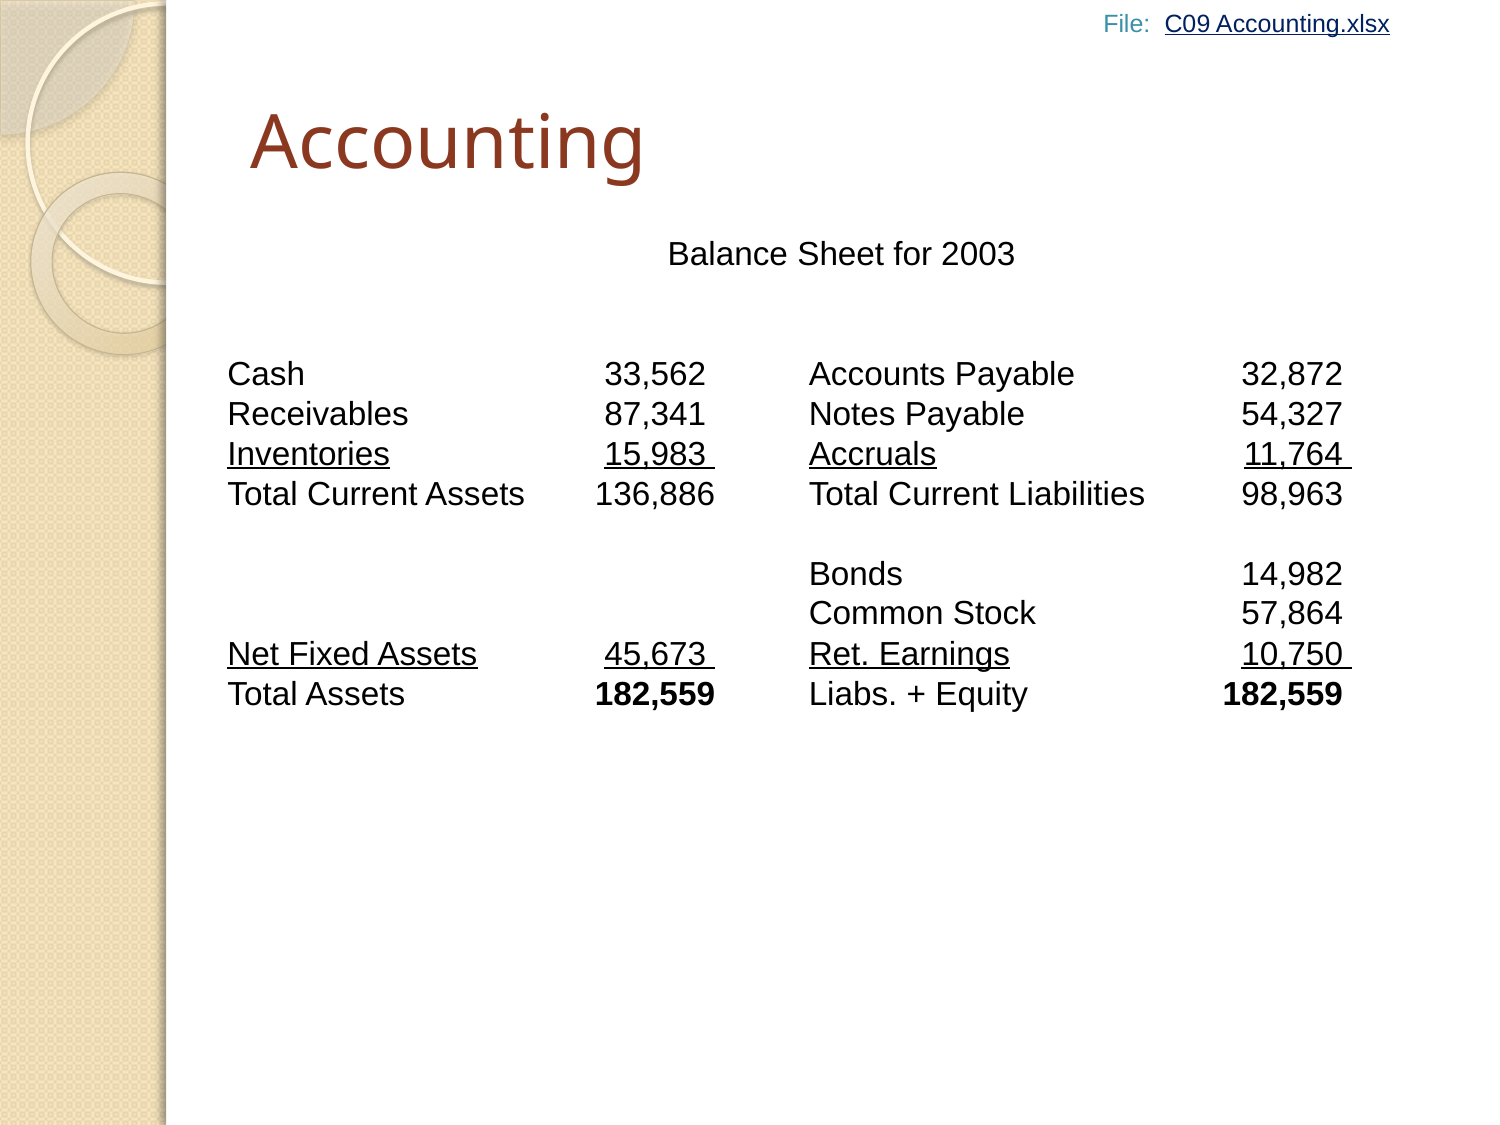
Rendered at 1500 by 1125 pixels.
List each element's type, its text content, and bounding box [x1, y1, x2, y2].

text_box Balance Sheet for 2003 Cash 33,562 Accounts Payable 32,872 Receivables 87,341 Notes Payable 54,327 Inventories 15,983 Accruals 11,764 Total Current Assets 136,886 Total Current Liabilities 98,963 Bonds 14,982 Common Stock 57,864 Net Fixed Assets 45,673 Ret. Earnings 10,750 Total Assets 182,559 Liabs. + Equity 182,559 [212, 224, 1471, 759]
text_box File: C09 Accounting.xlsx [1088, 0, 1406, 46]
title Accounting [235, 45, 1466, 224]
